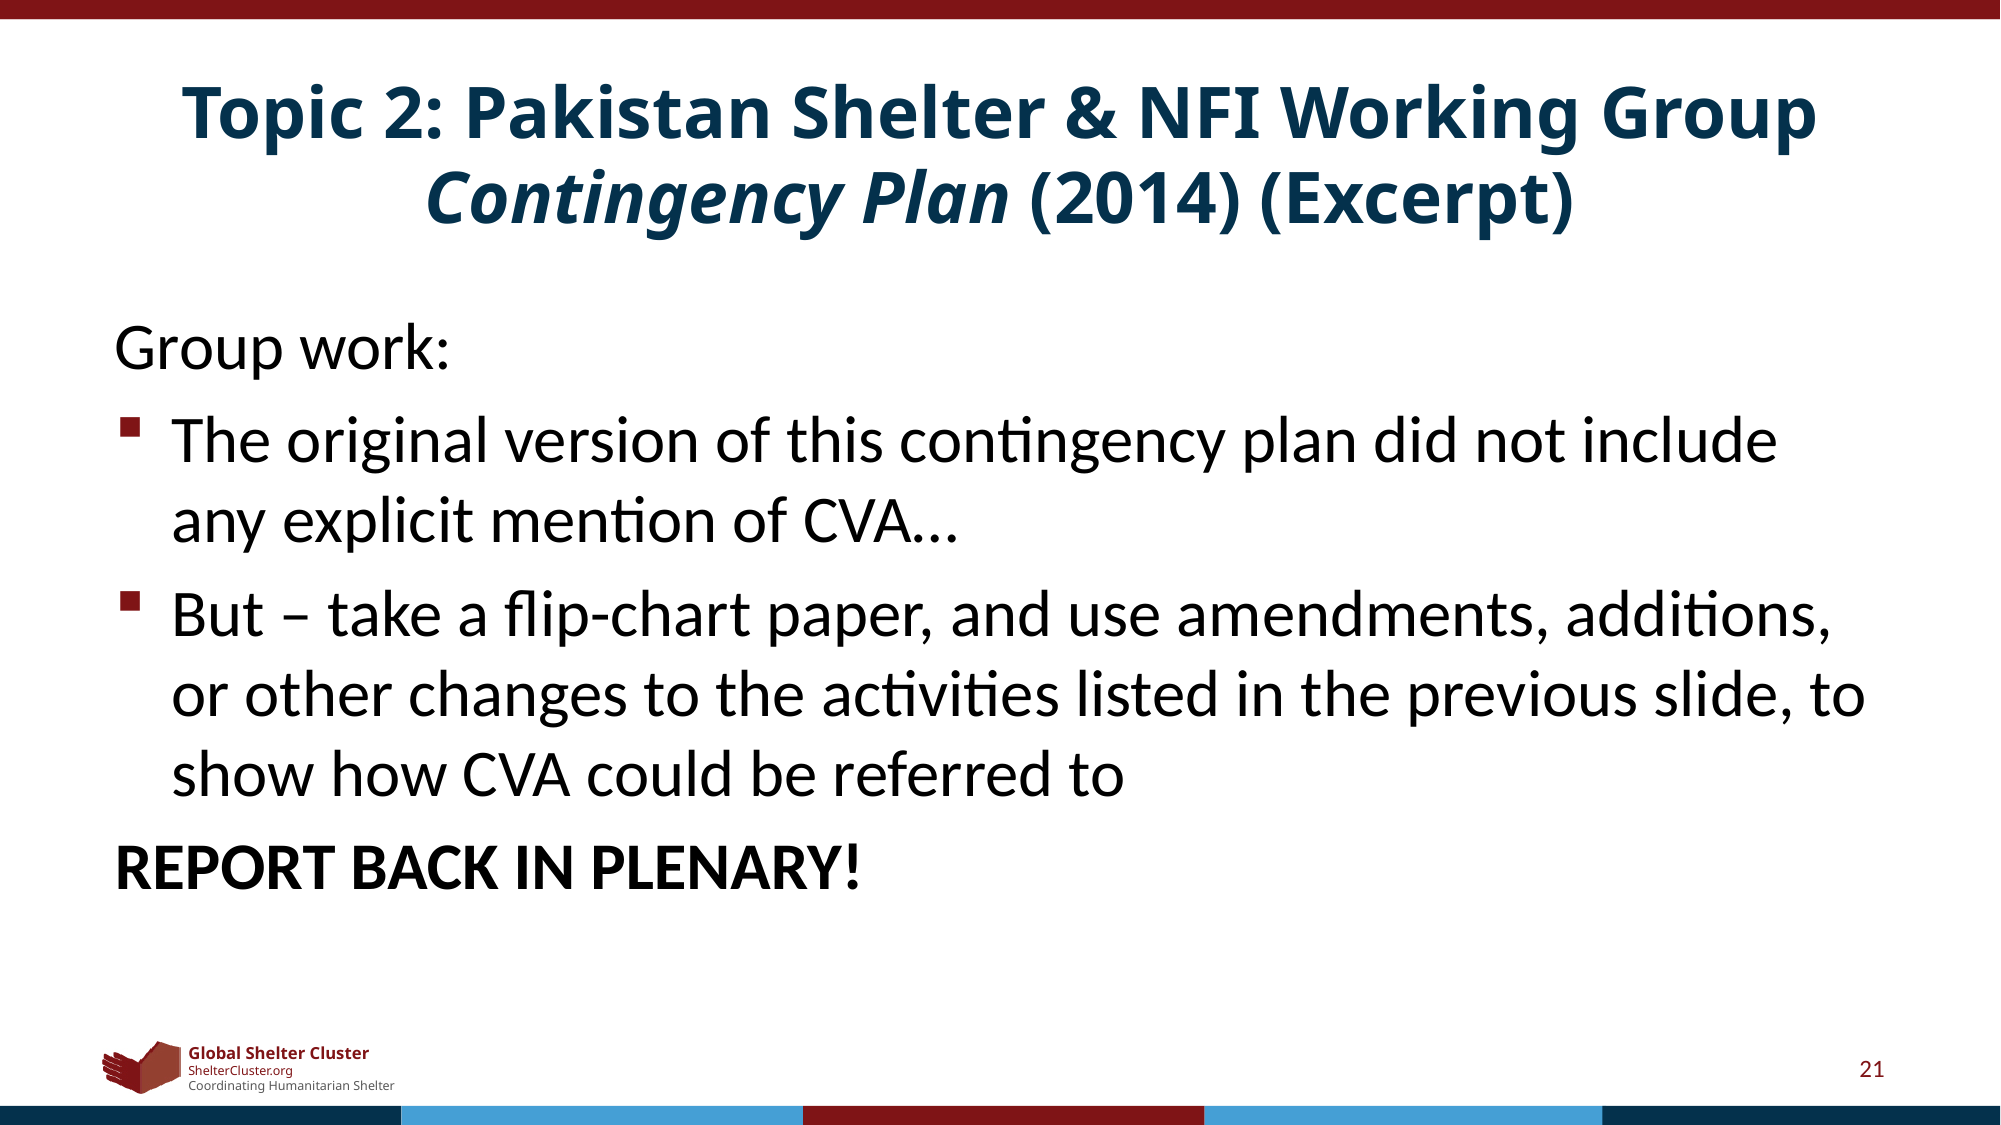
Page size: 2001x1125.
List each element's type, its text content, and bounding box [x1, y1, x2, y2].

slide_number 21 [1433, 1037, 1900, 1098]
list Group work: The original version of this contingency plan did not include any explicit mention of CVA… But – take a flip-chart paper, and use amendments, additions, or other changes to the activities listed in the previous slide, to show how CVA could be referred to REPORT BACK IN PLENARY! [99, 295, 1900, 1038]
picture [102, 1041, 181, 1094]
title Topic 2: Pakistan Shelter & NFI Working Group Contingency Plan (2014) (Excerpt) [99, 58, 1900, 247]
